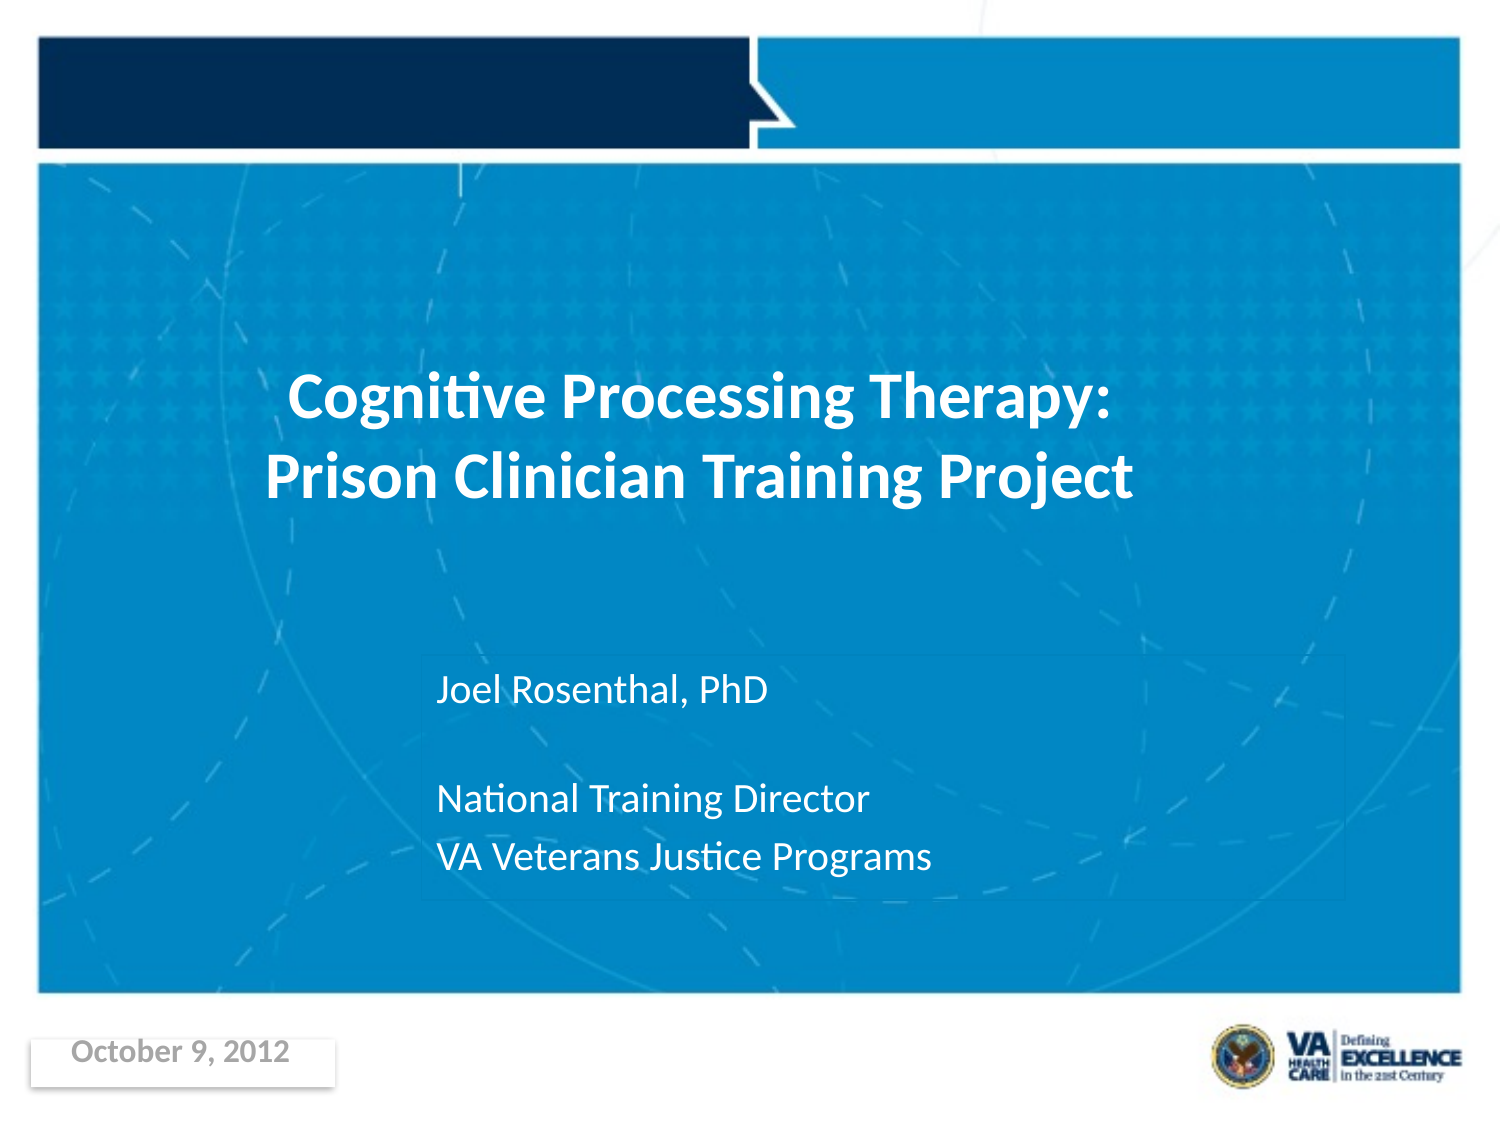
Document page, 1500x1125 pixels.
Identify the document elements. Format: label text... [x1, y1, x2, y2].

title Cognitive Processing Therapy: Prison Clinician Training Project [56, 235, 1346, 520]
subtitle Joel Rosenthal, PhD National Training Director VA Veterans Justice Programs [421, 654, 1346, 901]
text_box October 9, 2012 [56, 1021, 643, 1076]
picture [0, 0, 1500, 1125]
